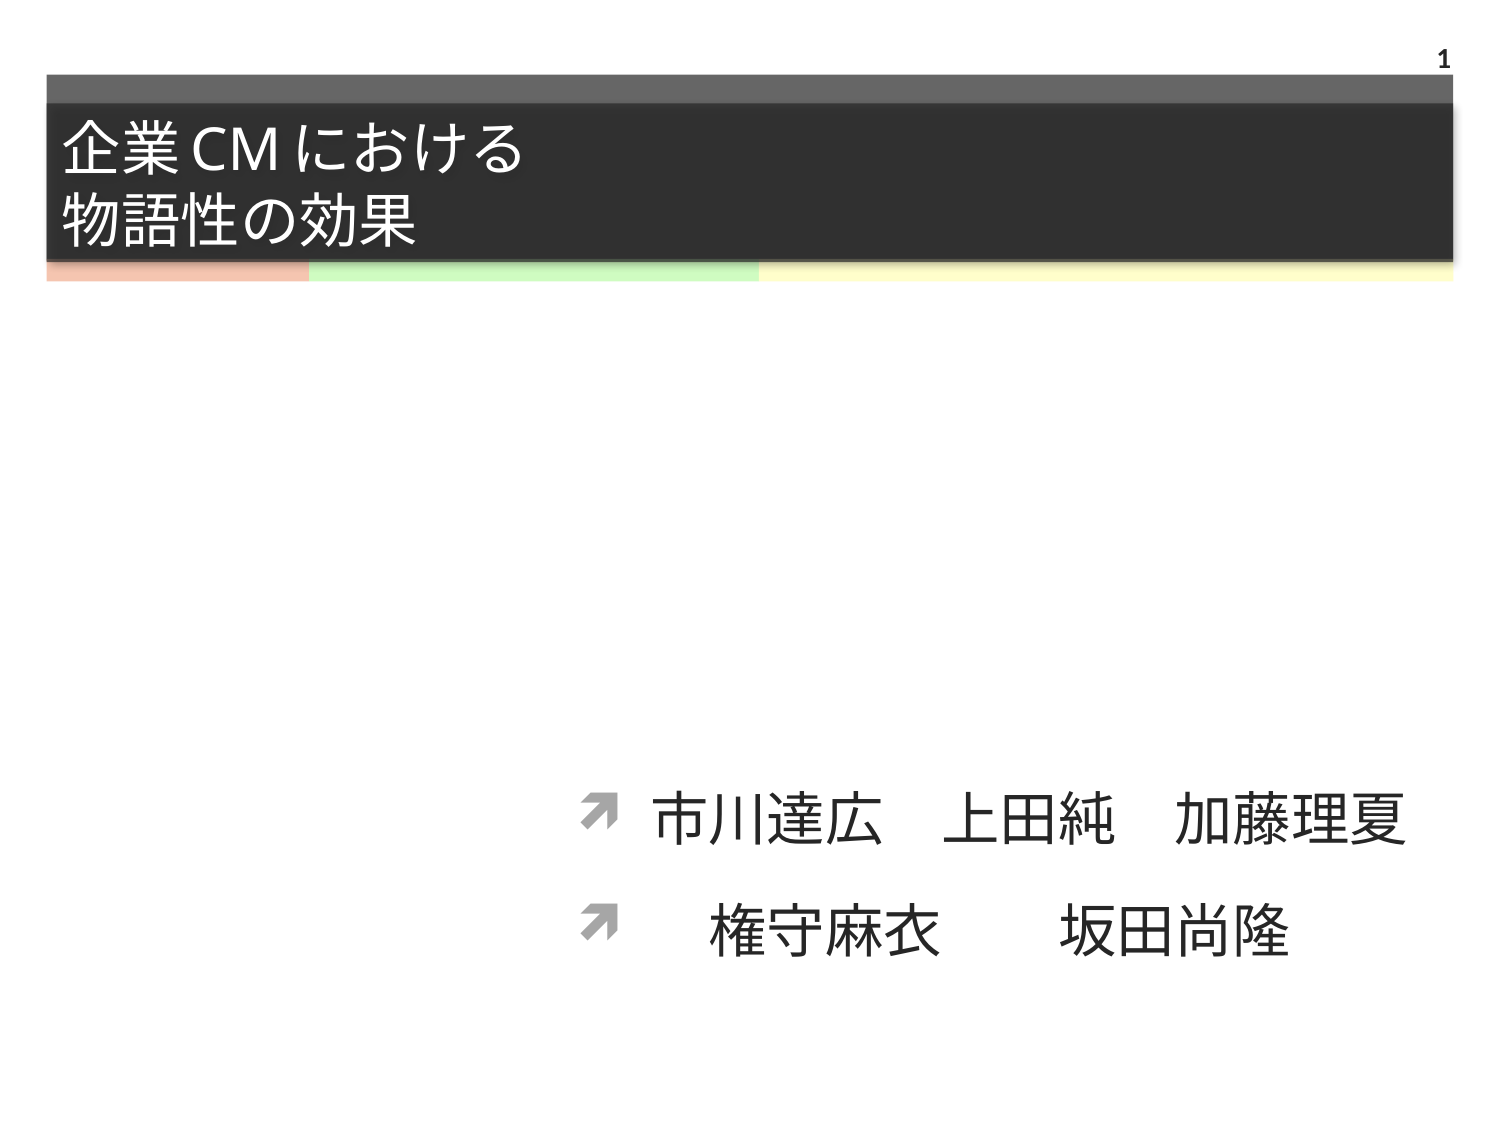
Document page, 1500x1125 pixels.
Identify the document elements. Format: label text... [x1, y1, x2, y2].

list 市川達広 上田純 加藤理夏 権守麻衣 坂田尚隆 [561, 775, 1500, 1047]
title 企業CMにおける 物語性の効果 [46, 103, 1454, 263]
slide_number 1 [1362, 27, 1467, 87]
